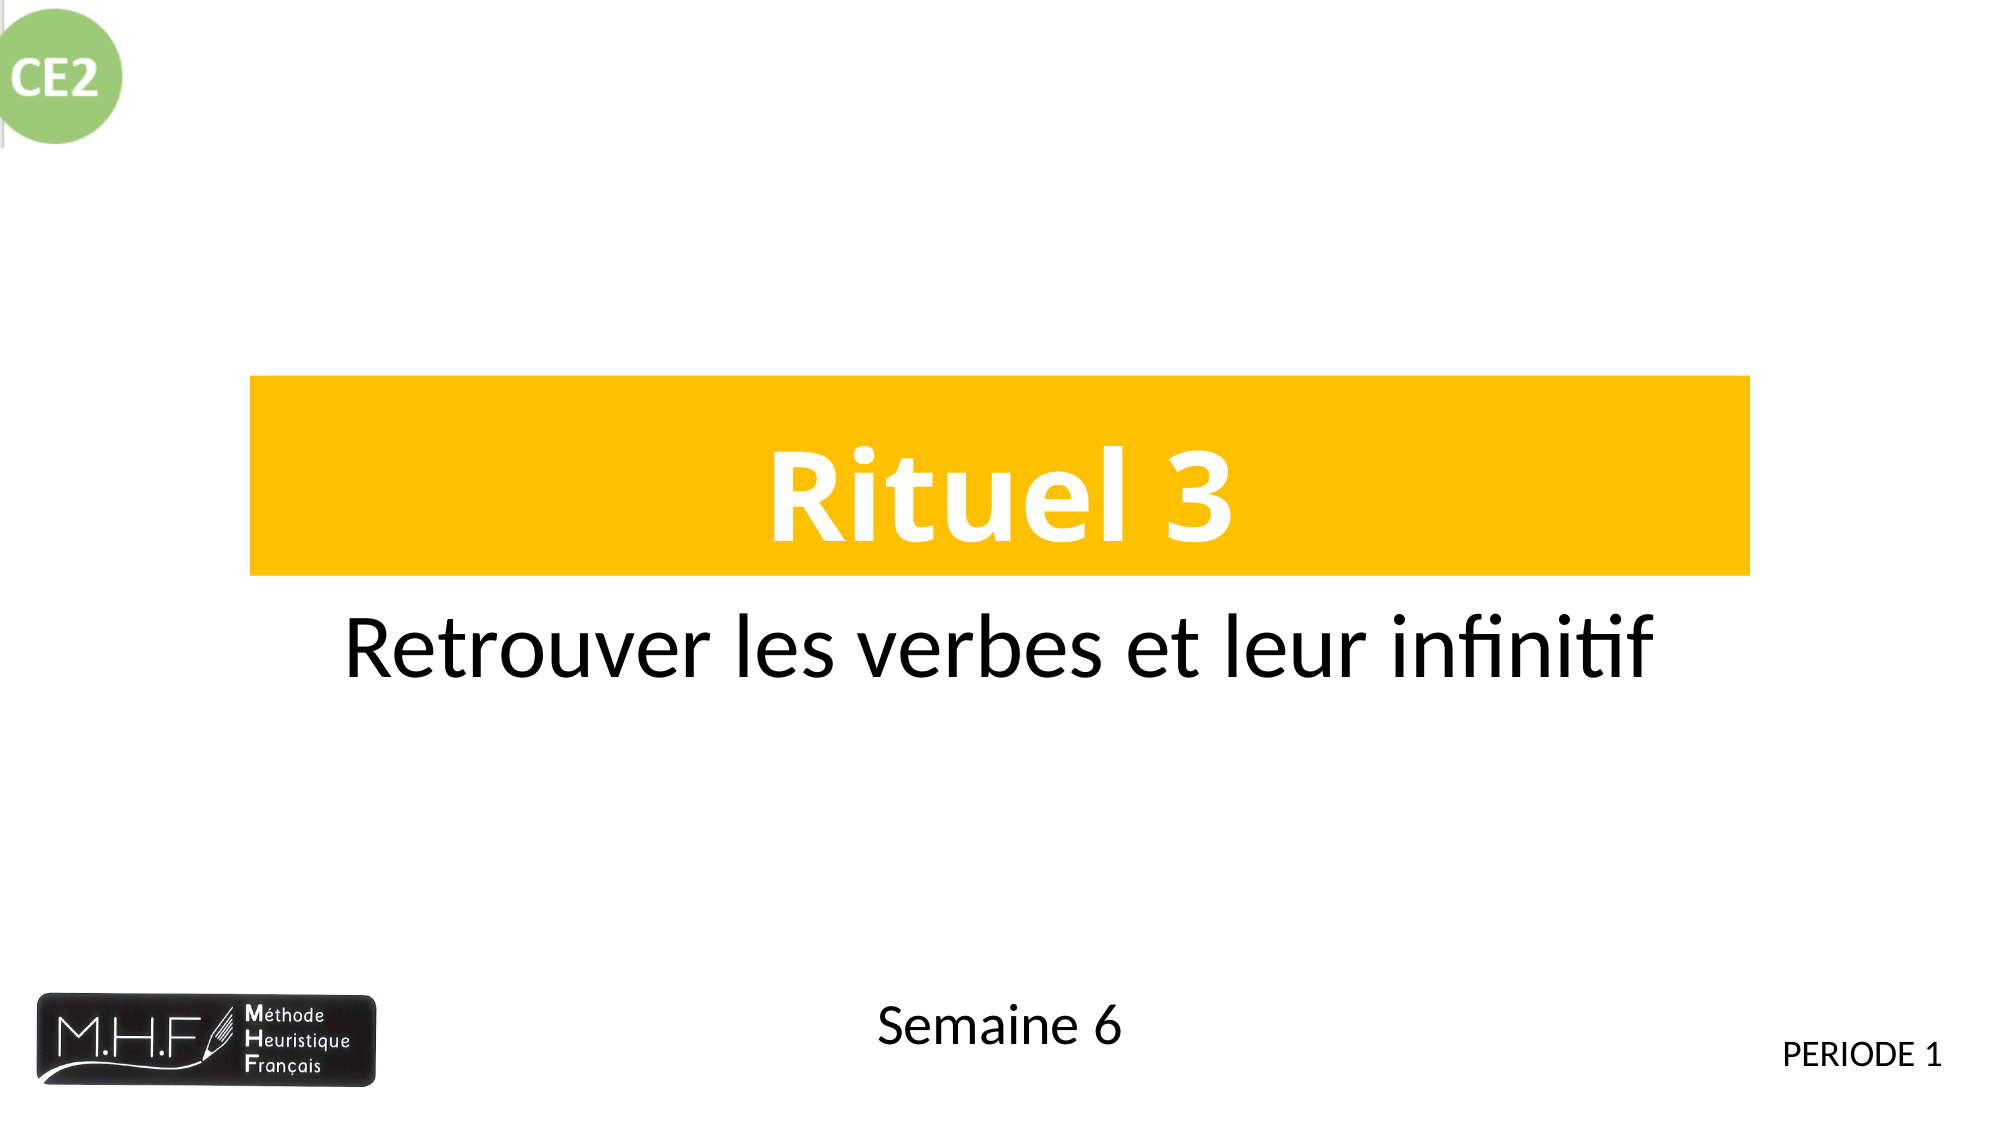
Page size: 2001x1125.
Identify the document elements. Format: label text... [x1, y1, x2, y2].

title Rituel 3 [249, 375, 1750, 576]
text_box PERIODE 1 [1750, 1021, 1967, 1082]
text_box Semaine 6 [249, 987, 1750, 1118]
subtitle Retrouver les verbes et leur infinitif [249, 590, 1750, 863]
picture [0, 0, 131, 149]
picture [33, 990, 379, 1089]
